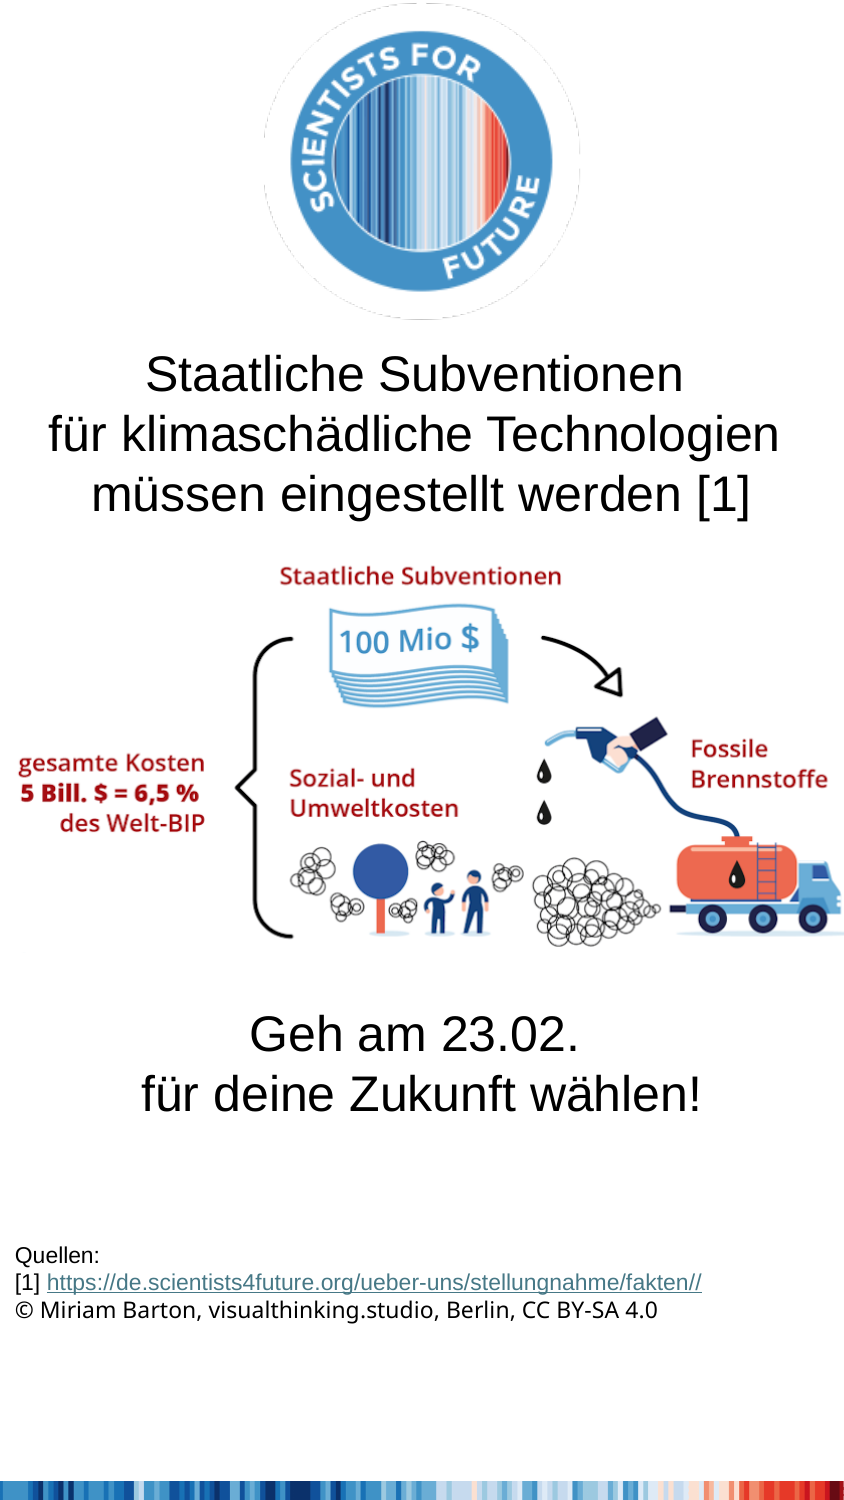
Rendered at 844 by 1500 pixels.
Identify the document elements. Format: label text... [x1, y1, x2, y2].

picture [0, 1481, 844, 1500]
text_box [1, 542, 844, 953]
text_box Staatliche Subventionen für klimaschädliche Technologien müssen eingestellt werden [1] Geh am 23.02. für deine Zukunft wählen! [33, 334, 810, 542]
text_box Staatliche Subventionen für klimaschädliche Technologien müssen eingestellt werden [1] Geh am 23.02. für deine Zukunft wählen! [33, 953, 810, 1129]
picture [263, 2, 581, 323]
text_box Quellen: [1] https://de.scientists4future.org/ueber-uns/stellungnahme/fakten// © Miriam Barton, visualthinking.studio, Berlin, CC BY-SA 4.0 [0, 1233, 844, 1331]
